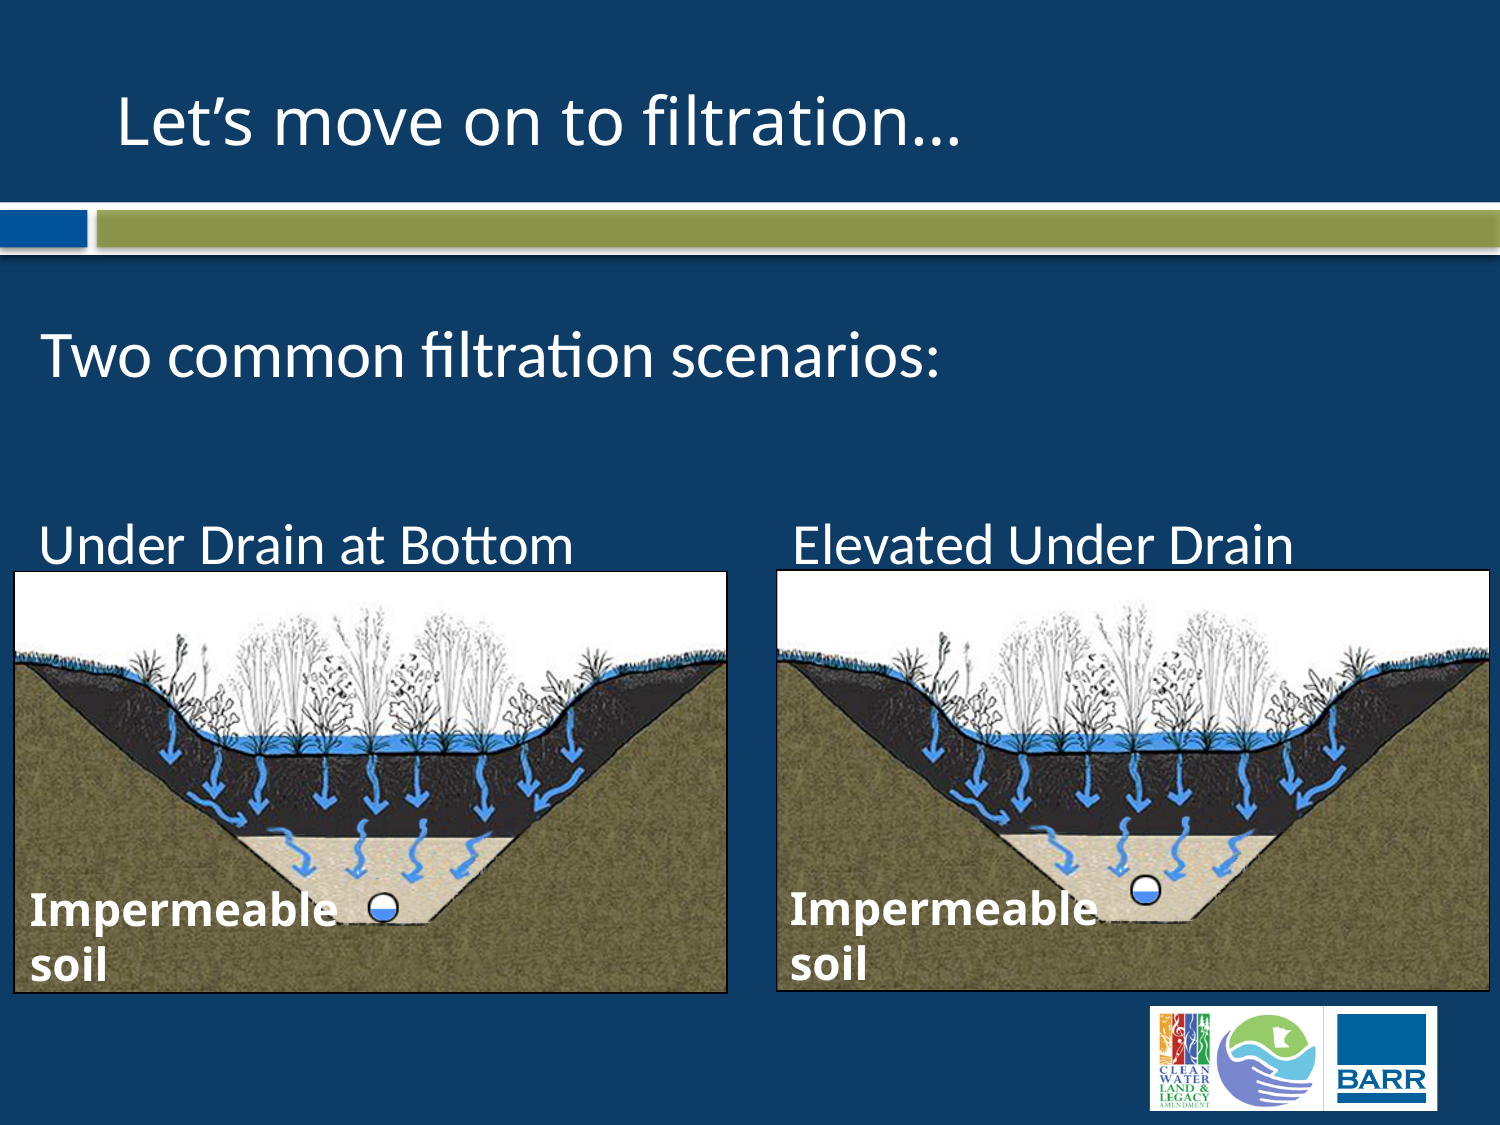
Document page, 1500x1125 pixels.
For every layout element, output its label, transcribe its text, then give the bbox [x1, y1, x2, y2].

title Let’s move on to filtration… [100, 37, 1438, 200]
picture [1149, 1006, 1323, 1111]
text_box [774, 498, 1490, 1000]
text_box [10, 499, 773, 1001]
text_box Two common filtration scenarios: [10, 263, 1045, 398]
